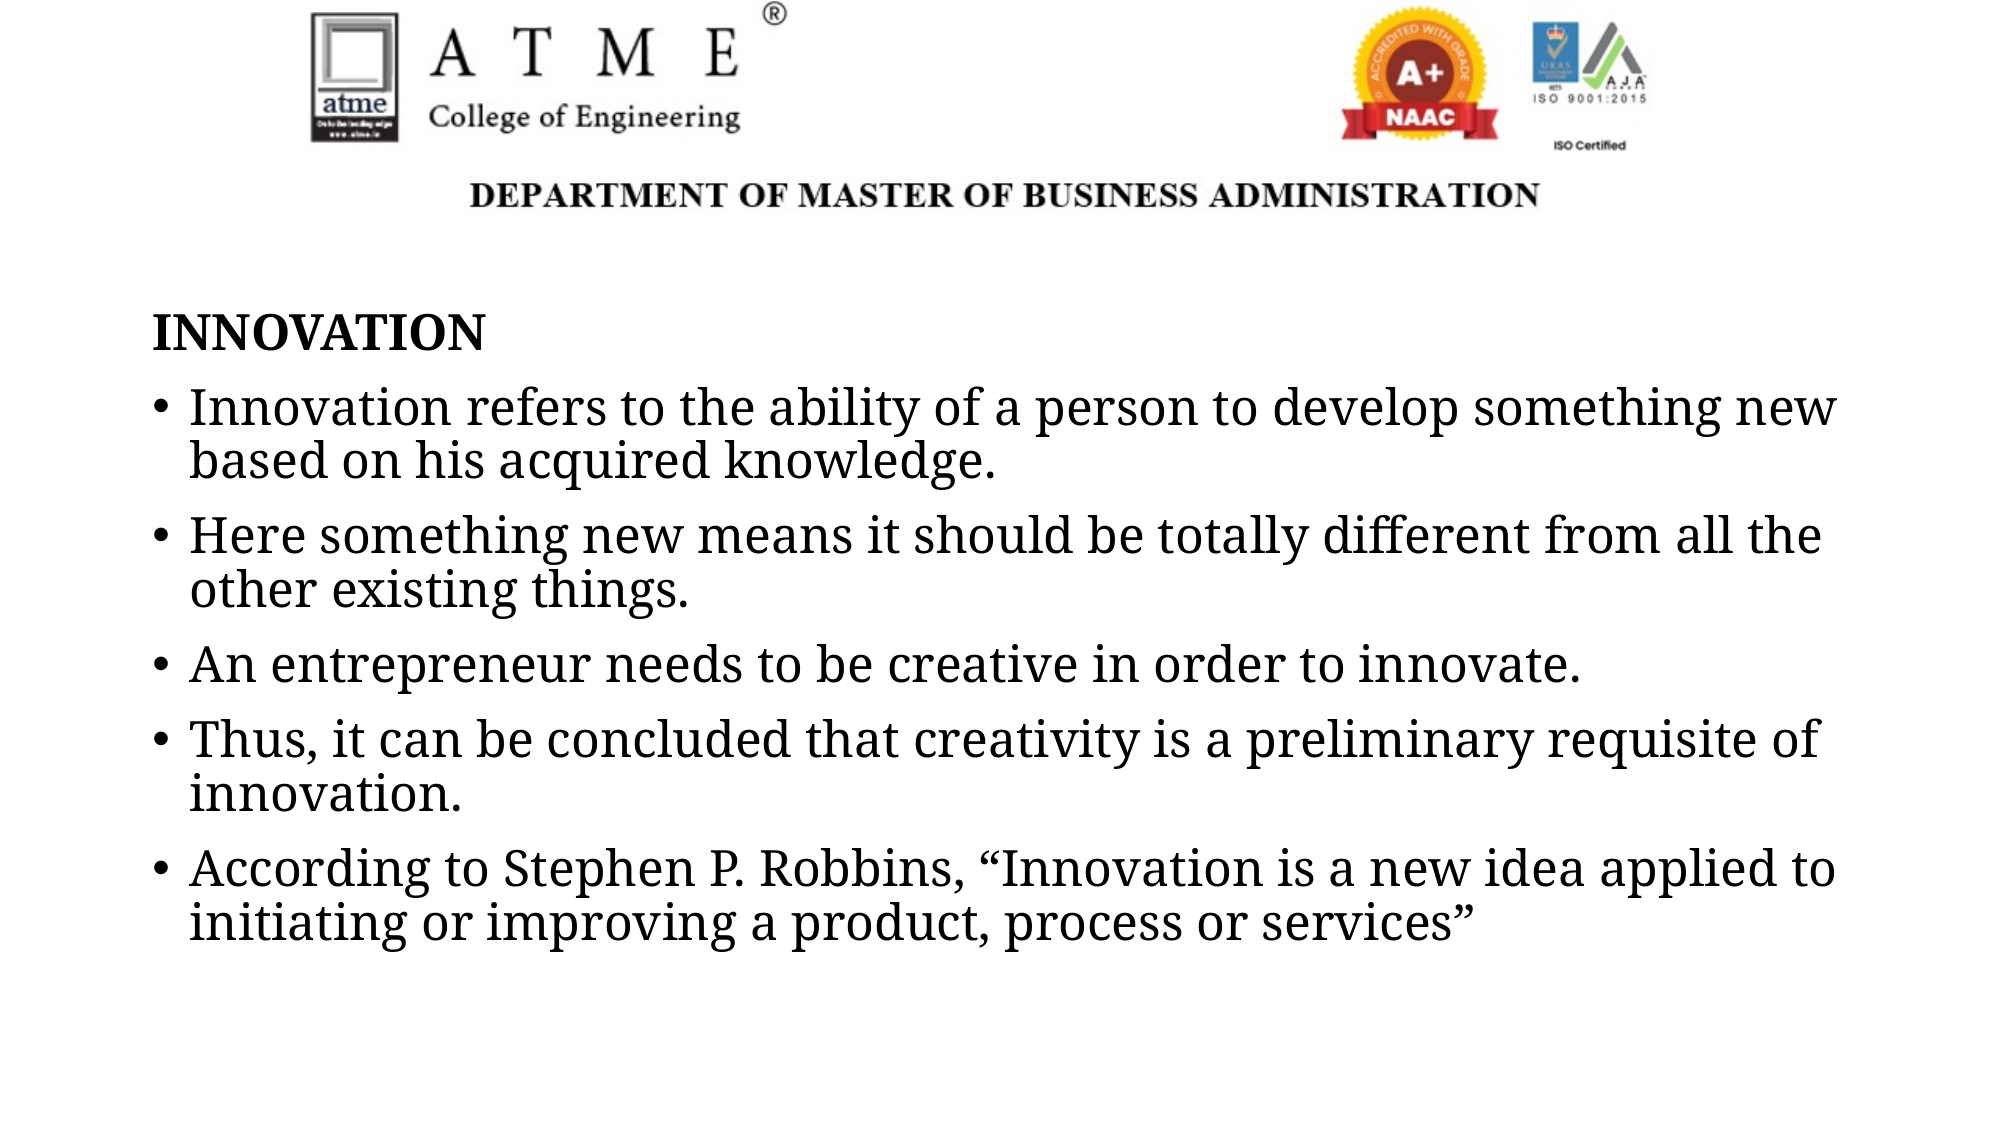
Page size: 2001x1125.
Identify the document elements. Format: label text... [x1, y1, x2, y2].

picture [303, 0, 1697, 215]
list INNOVATION Innovation refers to the ability of a person to develop something new based on his acquired knowledge. Here something new means it should be totally different from all the other existing things. An entrepreneur needs to be creative in order to innovate. Thus, it can be concluded that creativity is a preliminary requisite of innovation. According to Stephen P. Robbins, “Innovation is a new idea applied to initiating or improving a product, process or services” [137, 299, 1863, 1014]
